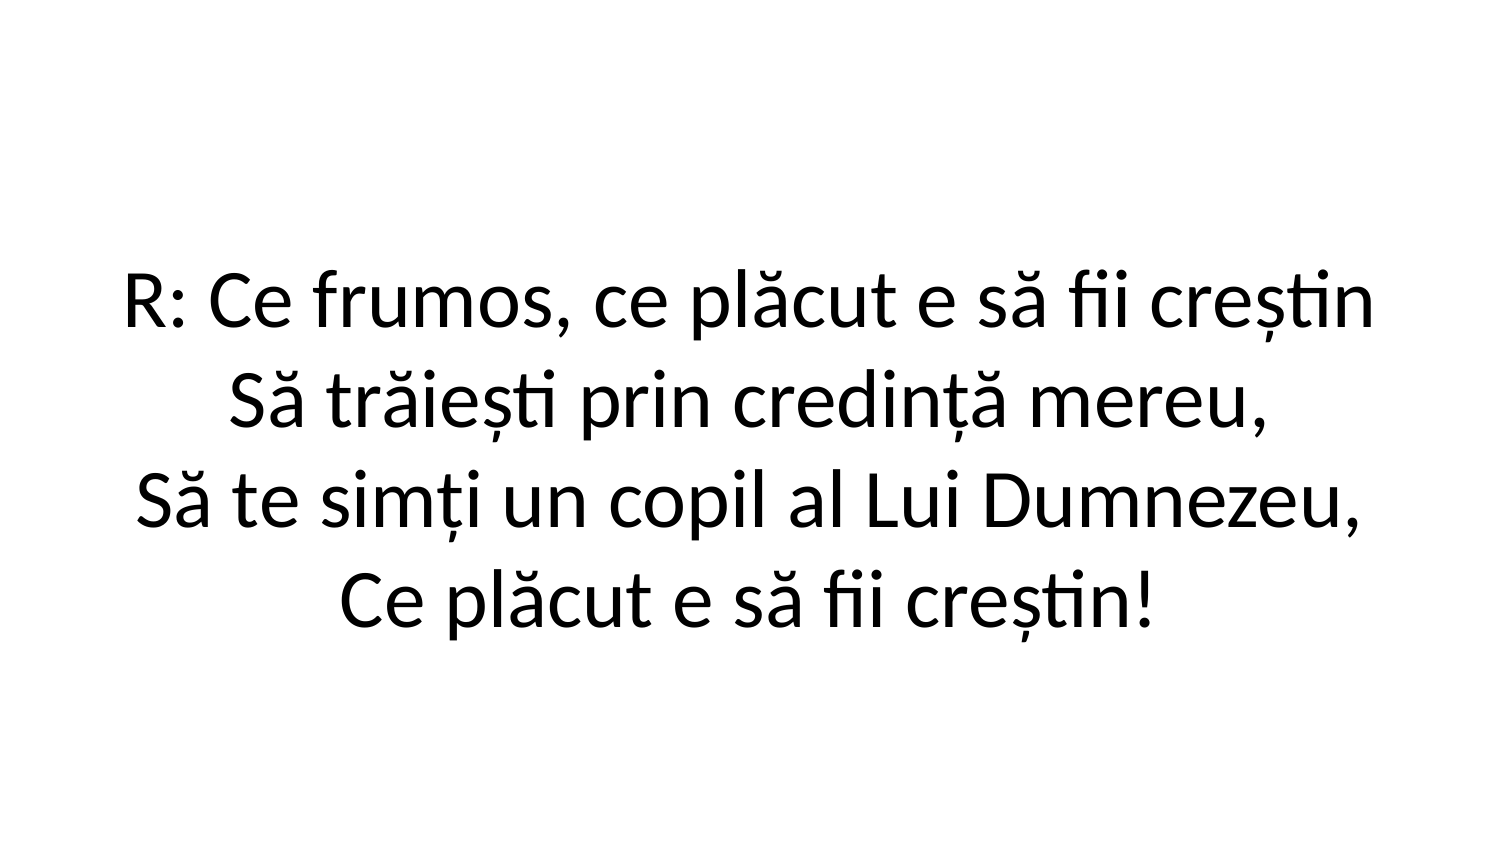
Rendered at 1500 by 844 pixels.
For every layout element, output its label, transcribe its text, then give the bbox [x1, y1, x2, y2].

text_box R: Ce frumos, ce plăcut e să fii creștin Să trăiești prin credință mereu, Să te simți un copil al Lui Dumnezeu, Ce plăcut e să fii creștin! [107, 192, 1393, 652]
